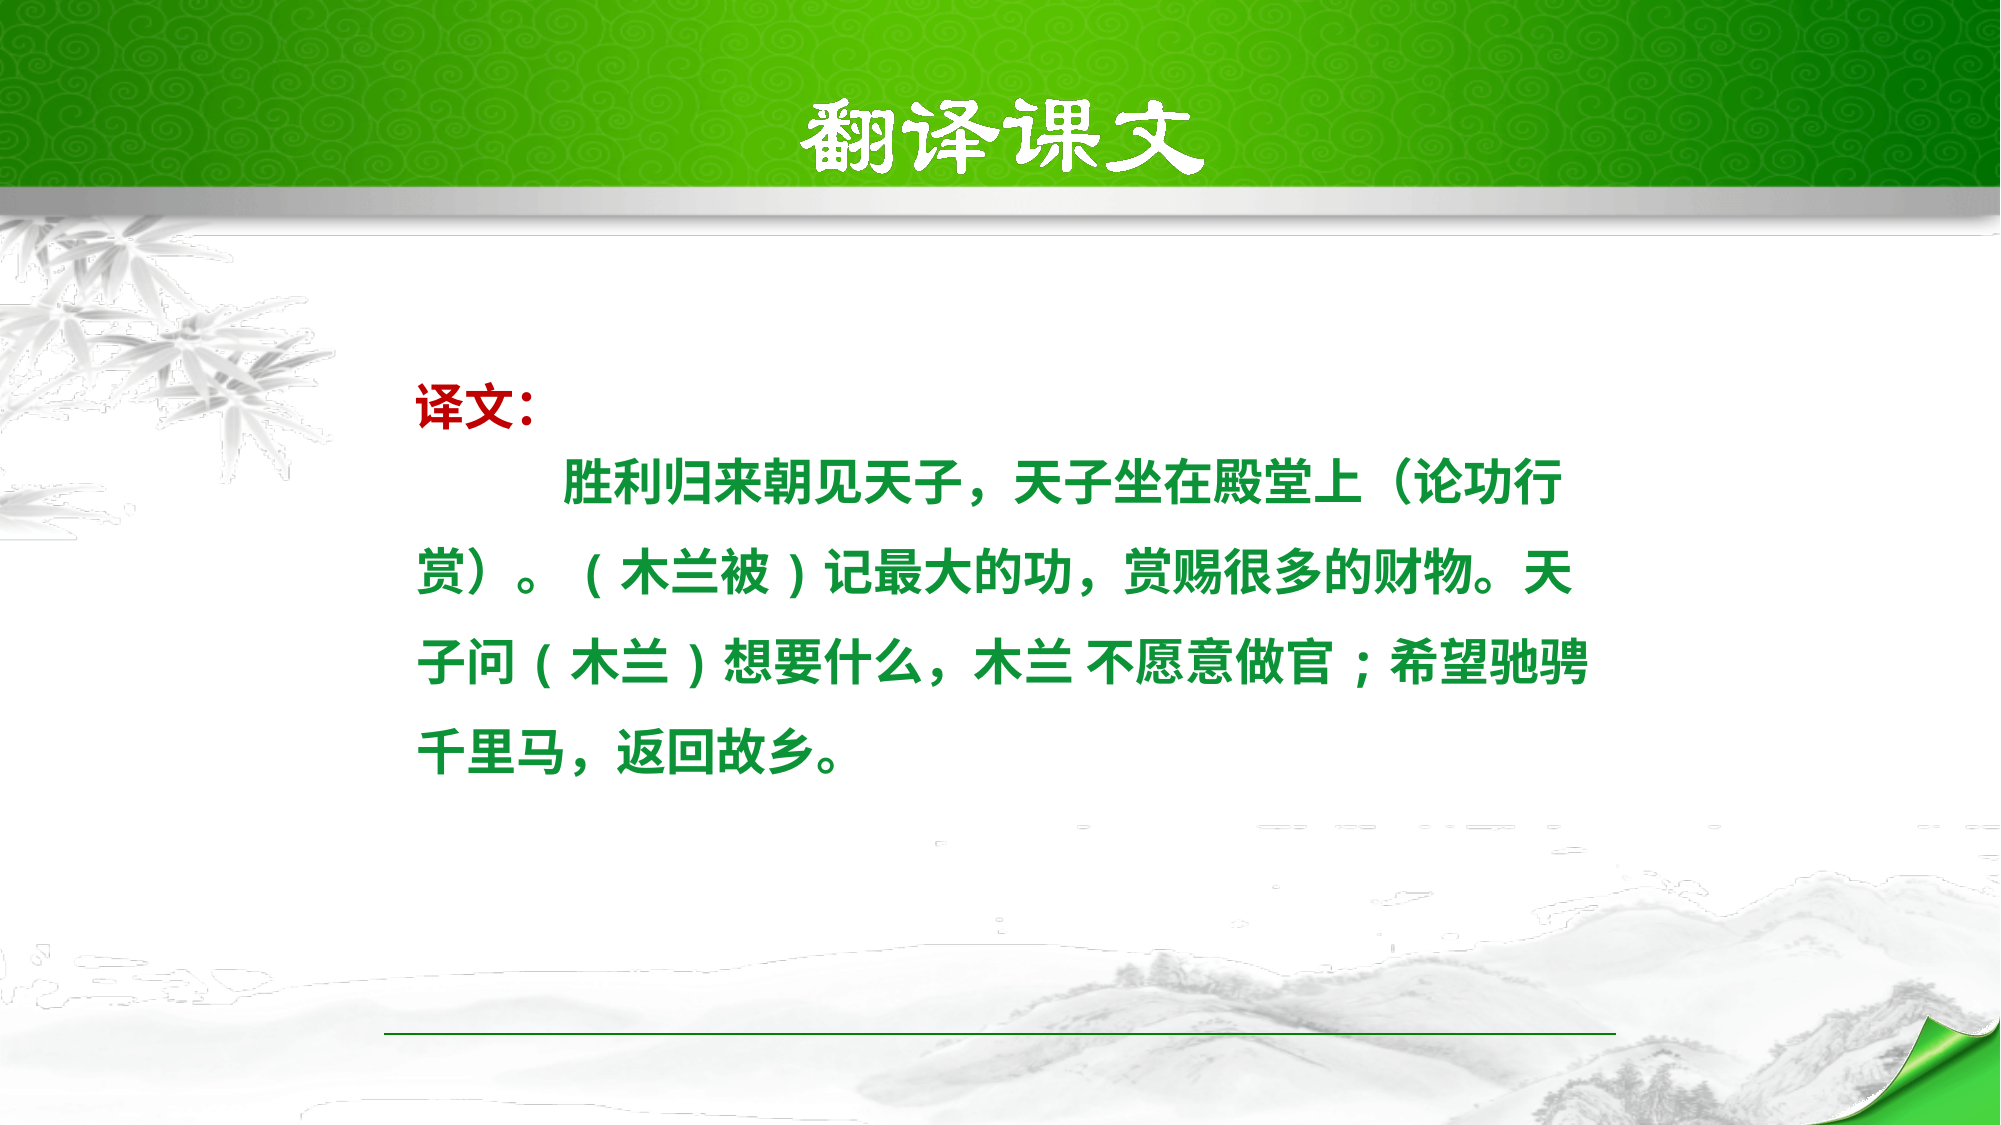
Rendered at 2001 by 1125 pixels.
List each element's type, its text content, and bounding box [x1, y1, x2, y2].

picture [0, 779, 2000, 1125]
text_box 胜利归来朝见天子，天子坐在殿堂上（论功行赏）。(木兰被)记最大的功，赏赐很多的财物。天子问(木兰)想要什么，木兰 不愿意做官;希望驰骋千里马，返回故乡。 [401, 581, 1613, 776]
picture [0, 0, 2000, 570]
